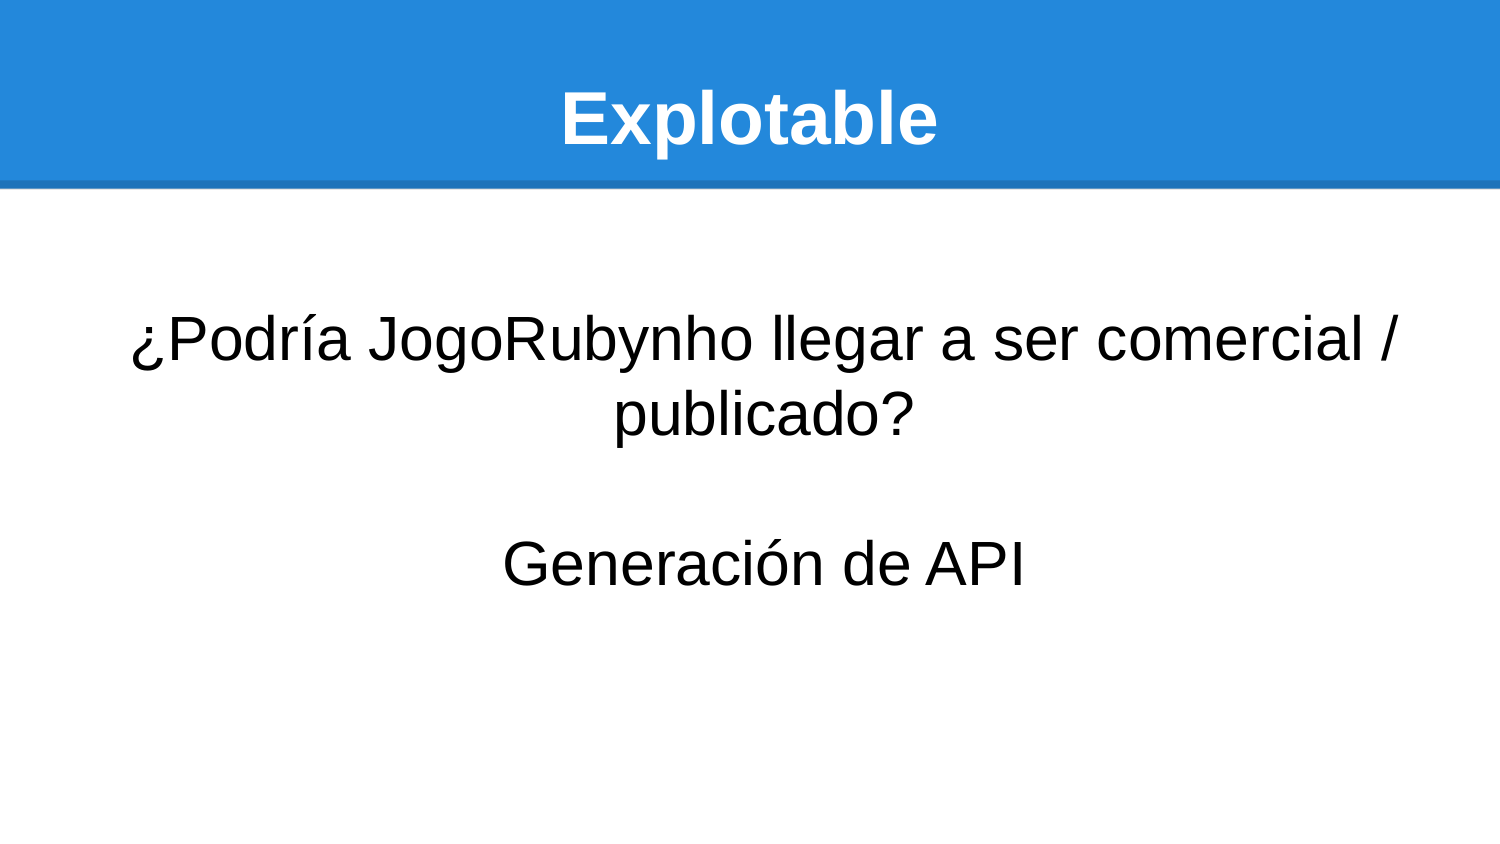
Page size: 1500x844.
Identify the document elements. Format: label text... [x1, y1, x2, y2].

title Explotable [75, 33, 1425, 175]
list ¿Podría JogoRubynho llegar a ser comercial / publicado? Generación de API [89, 283, 1440, 739]
